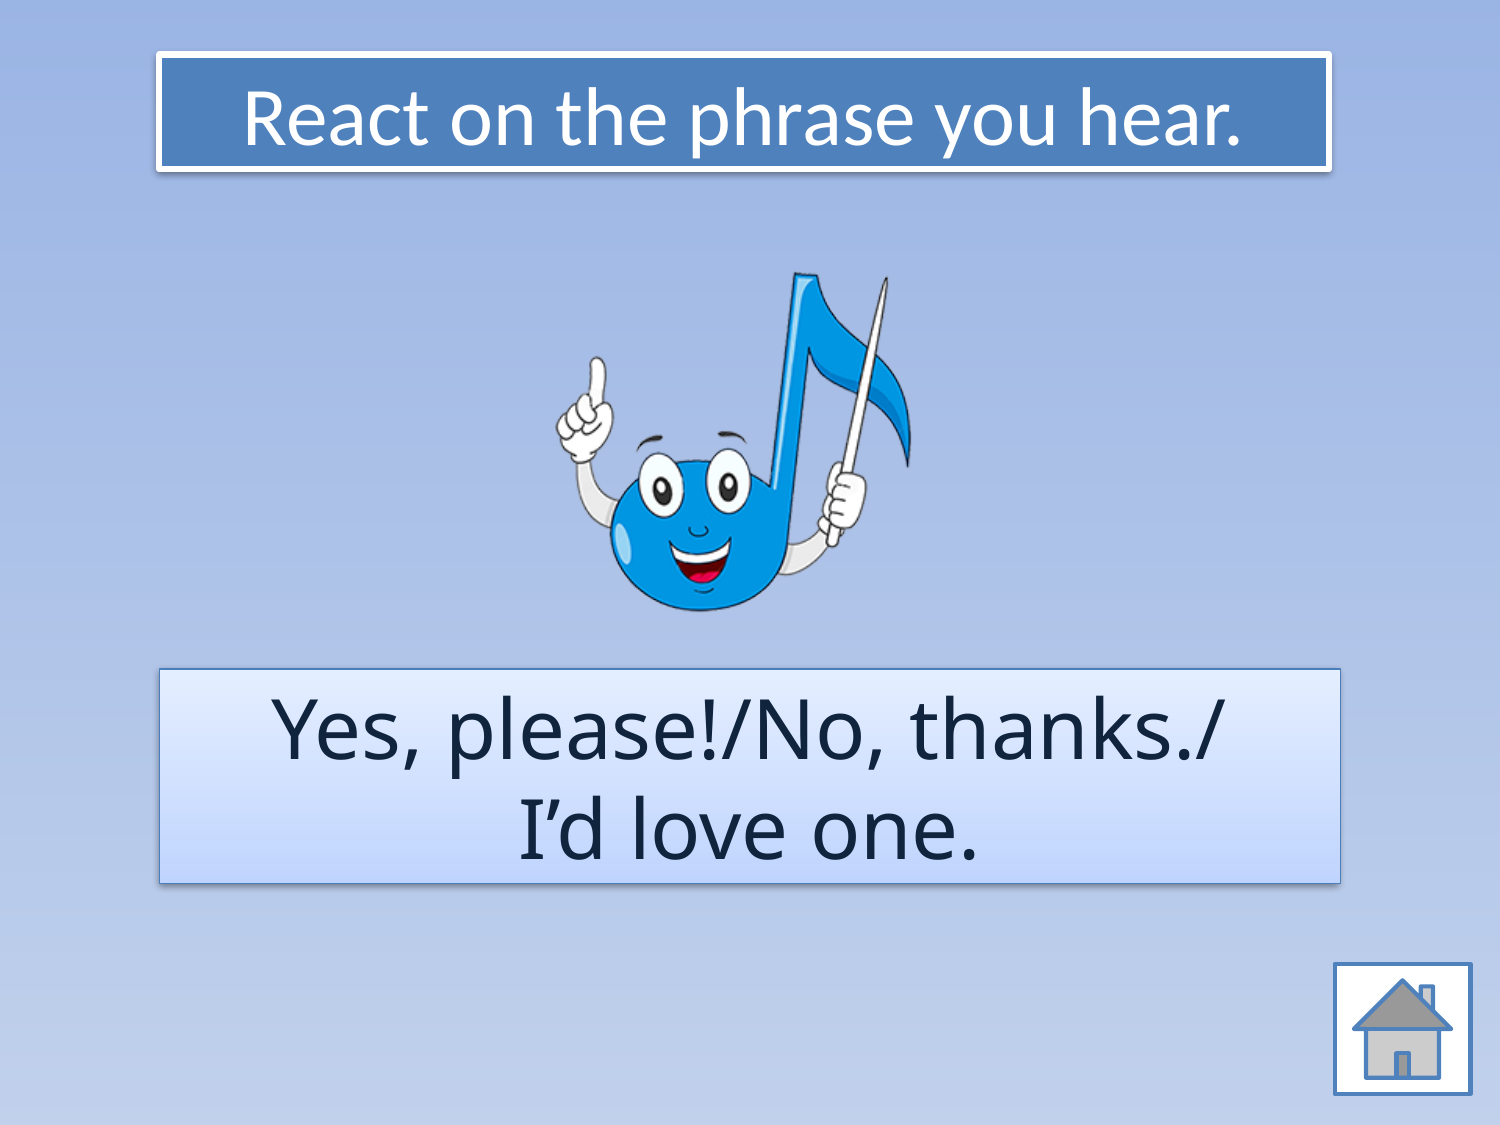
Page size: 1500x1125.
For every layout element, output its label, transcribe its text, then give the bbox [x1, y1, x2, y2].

text_box React on the phrase you hear. [156, 51, 1332, 172]
text_box Yes, please!/No, thanks./ I’d love one. [159, 668, 1341, 884]
text_box [1333, 962, 1473, 1096]
picture [548, 266, 919, 621]
